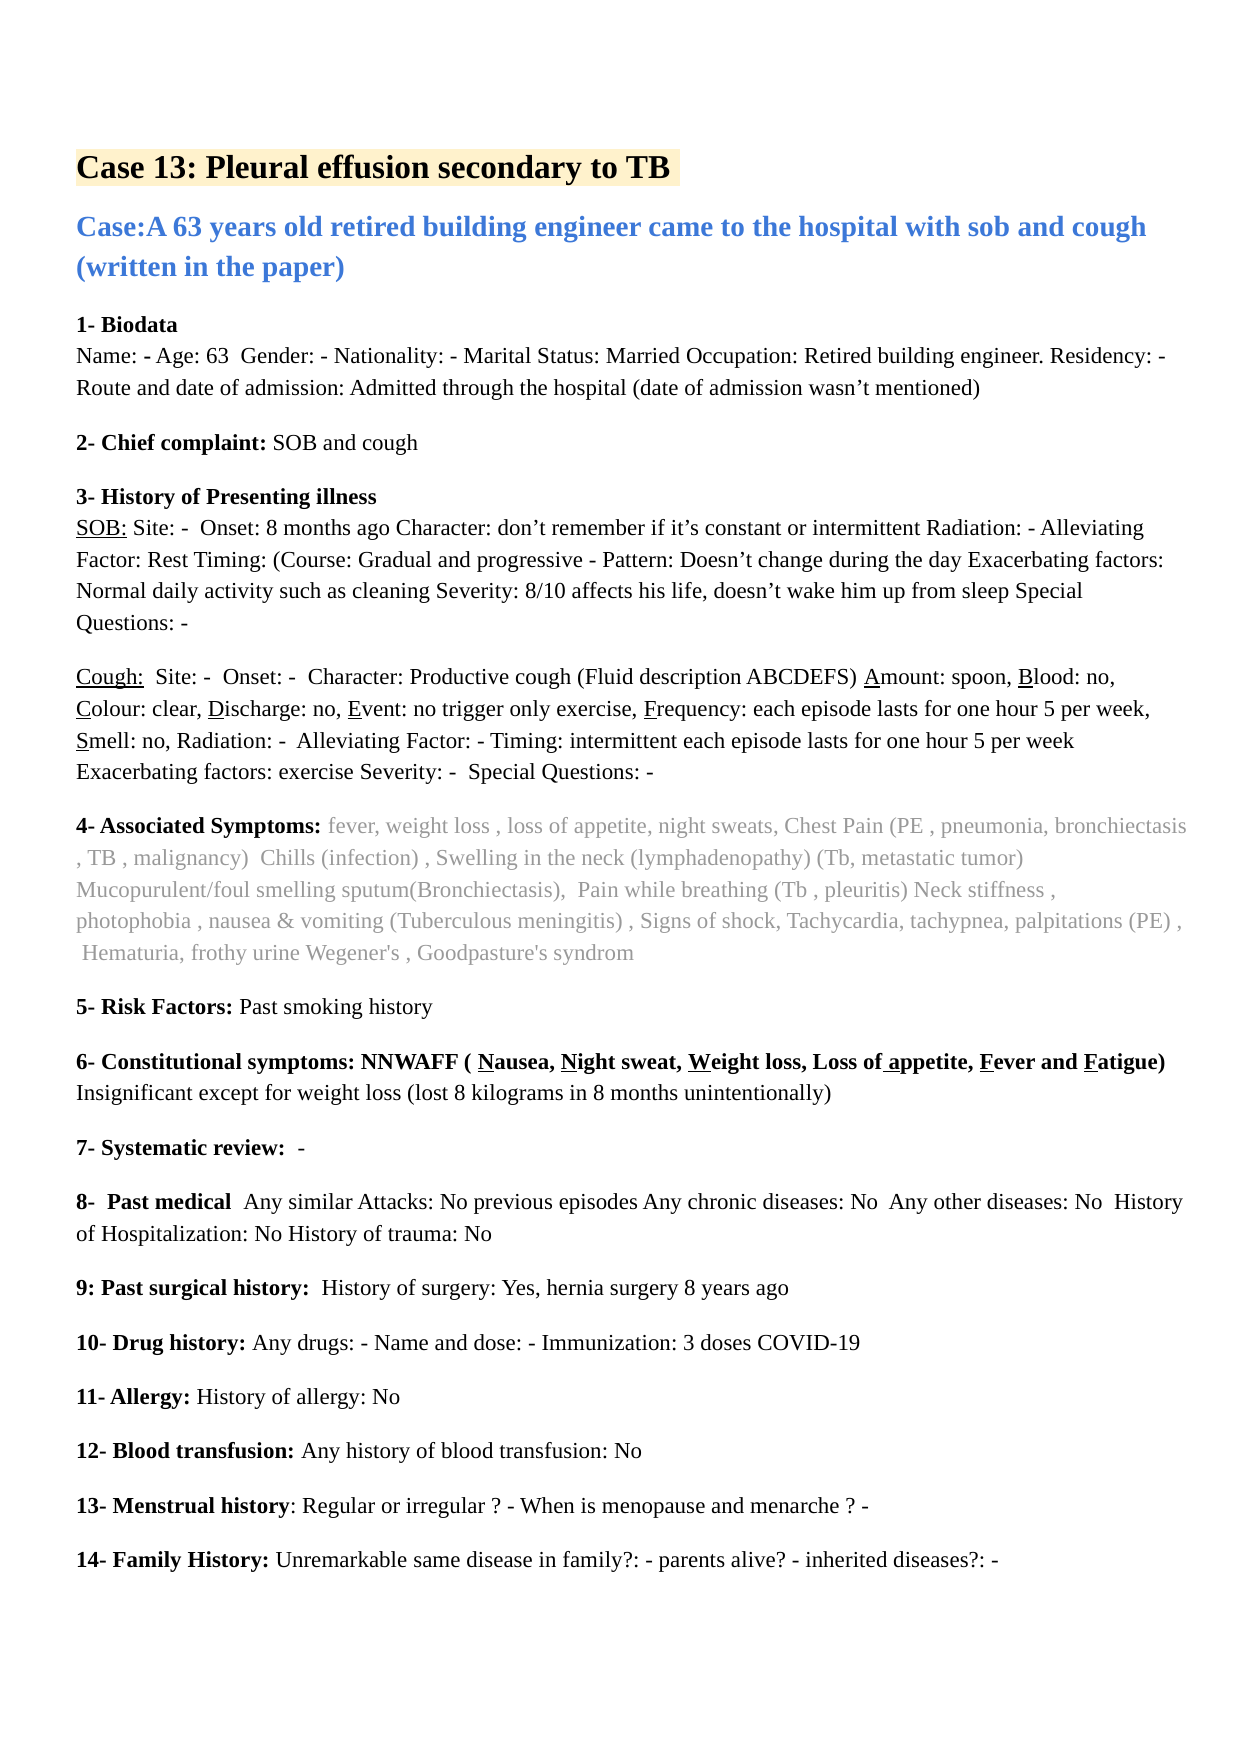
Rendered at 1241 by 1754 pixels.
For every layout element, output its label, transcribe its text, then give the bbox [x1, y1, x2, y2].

text_box Case 13: Pleural effusion secondary to TB Case:A 63 years old retired building engineer came to the hospital with sob and cough (written in the paper) 1- Biodata Name: - Age: 63 Gender: - Nationality: - Marital Status: Married Occupation: Retired building engineer. Residency: - Route and date of admission: Admitted through the hospital (date of admission wasn’t mentioned) 2- Chief complaint: SOB and cough 3- History of Presenting illness SOB: Site: - Onset: 8 months ago Character: don’t remember if it’s constant or intermittent Radiation: - Alleviating Factor: Rest Timing: (Course: Gradual and progressive - Pattern: Doesn’t change during the day Exacerbating factors: Normal daily activity such as cleaning Severity: 8/10 affects his life, doesn’t wake him up from sleep Special Questions: - Cough: Site: - Onset: - Character: Productive cough (Fluid description ABCDEFS) Amount: spoon, Blood: no, Colour: clear, Discharge: no, Event: no trigger only exercise, Frequency: each episode lasts for one hour 5 per week, Smell: no, Radiation: - Alleviating Factor: - Timing: intermittent each episode lasts for one hour 5 per week Exacerbating factors: exercise Severity: - Special Questions: - 4- Associated Symptoms: fever, weight loss , loss of appetite, night sweats, Chest Pain (PE , pneumonia, bronchiectasis , TB , malignancy) Chills (infection) , Swelling in the neck (lymphadenopathy) (Tb, metastatic tumor) Mucopurulent/foul smelling sputum(Bronchiectasis), Pain while breathing (Tb , pleuritis) Neck stiffness , photophobia , nausea & vomiting (Tuberculous meningitis) , Signs of shock, Tachycardia, tachypnea, palpitations (PE) , Hematuria, frothy urine Wegener's , Goodpasture's syndrom 5- Risk Factors: Past smoking history 6- Constitutional symptoms: NNWAFF ( Nausea, Night sweat, Weight loss, Loss of appetite, Fever and Fatigue) Insignificant except for weight loss (lost 8 kilograms in 8 months unintentionally) 7- Systematic review: - 8- Past medical Any similar Attacks: No previous episodes Any chronic diseases: No Any other diseases: No History of Hospitalization: No History of trauma: No 9: Past surgical history: History of surgery: Yes, hernia surgery 8 years ago 10- Drug history: Any drugs: - Name and dose: - Immunization: 3 doses COVID-19 11- Allergy: History of allergy: No 12- Blood transfusion: Any history of blood transfusion: No 13- Menstrual history: Regular or irregular ? - When is menopause and menarche ? - 14- Family History: Unremarkable same disease in family?: - parents alive? - inherited diseases?: - [55, 118, 1210, 1754]
